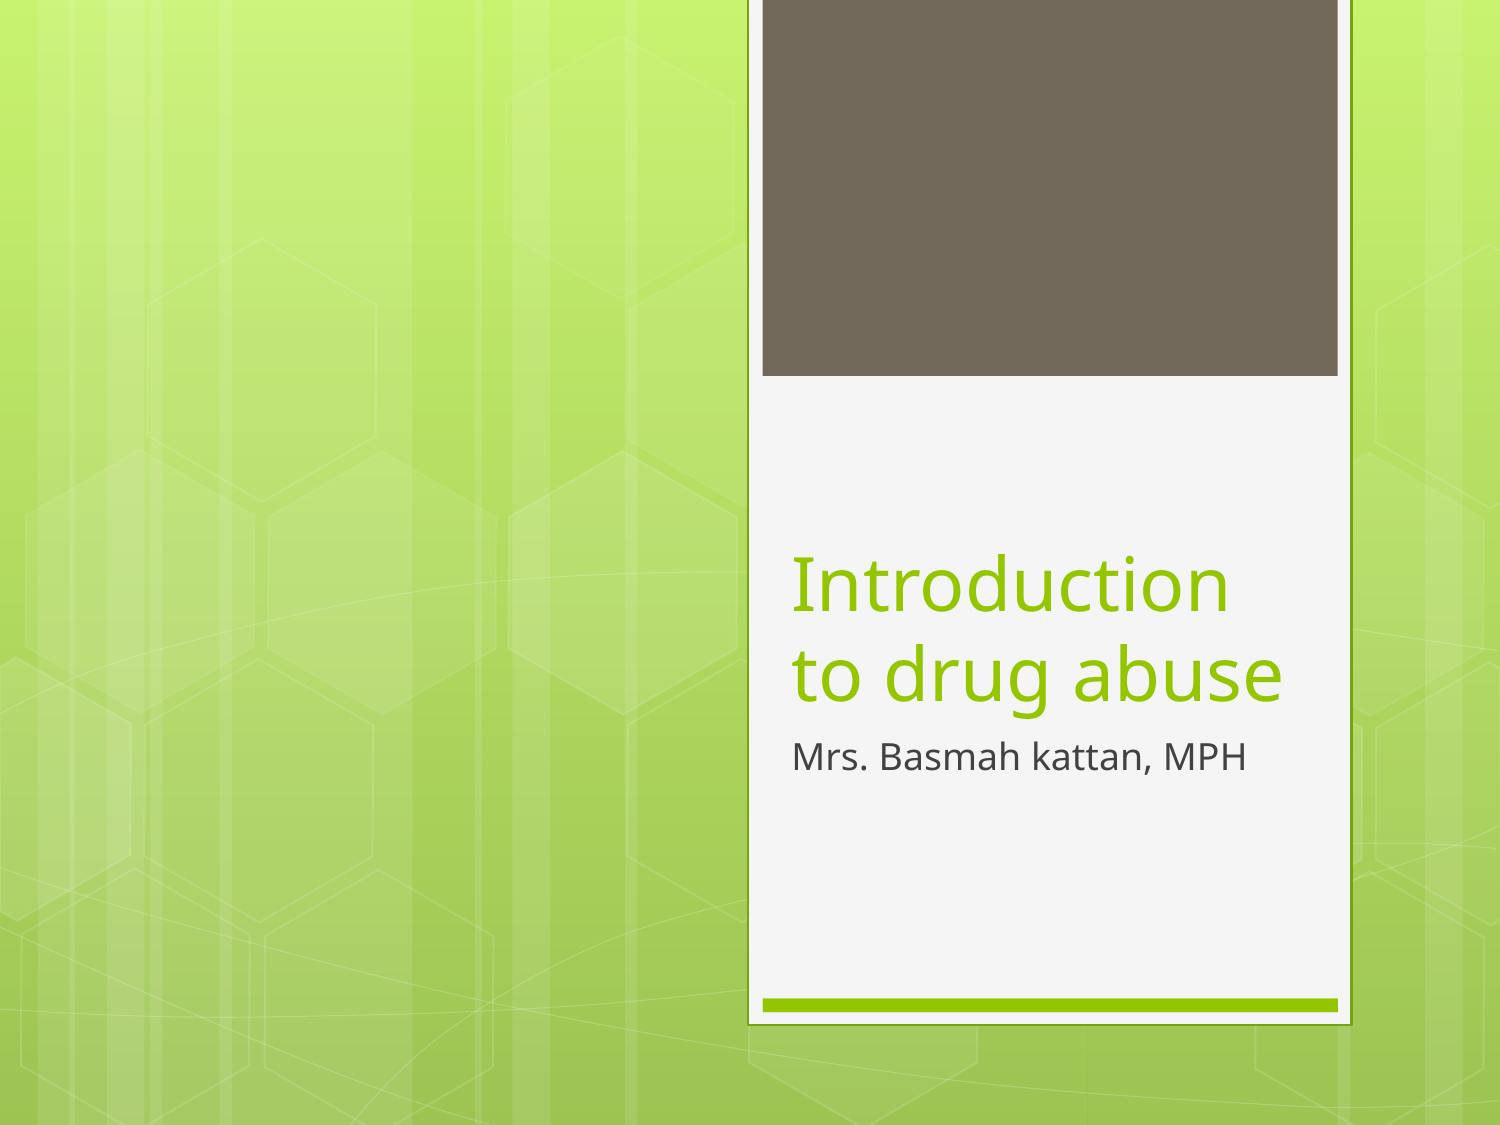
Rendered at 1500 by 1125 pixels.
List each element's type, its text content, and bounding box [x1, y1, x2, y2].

title Introduction to drug abuse [776, 444, 1320, 724]
subtitle Mrs. Basmah kattan, MPH [776, 725, 1320, 933]
